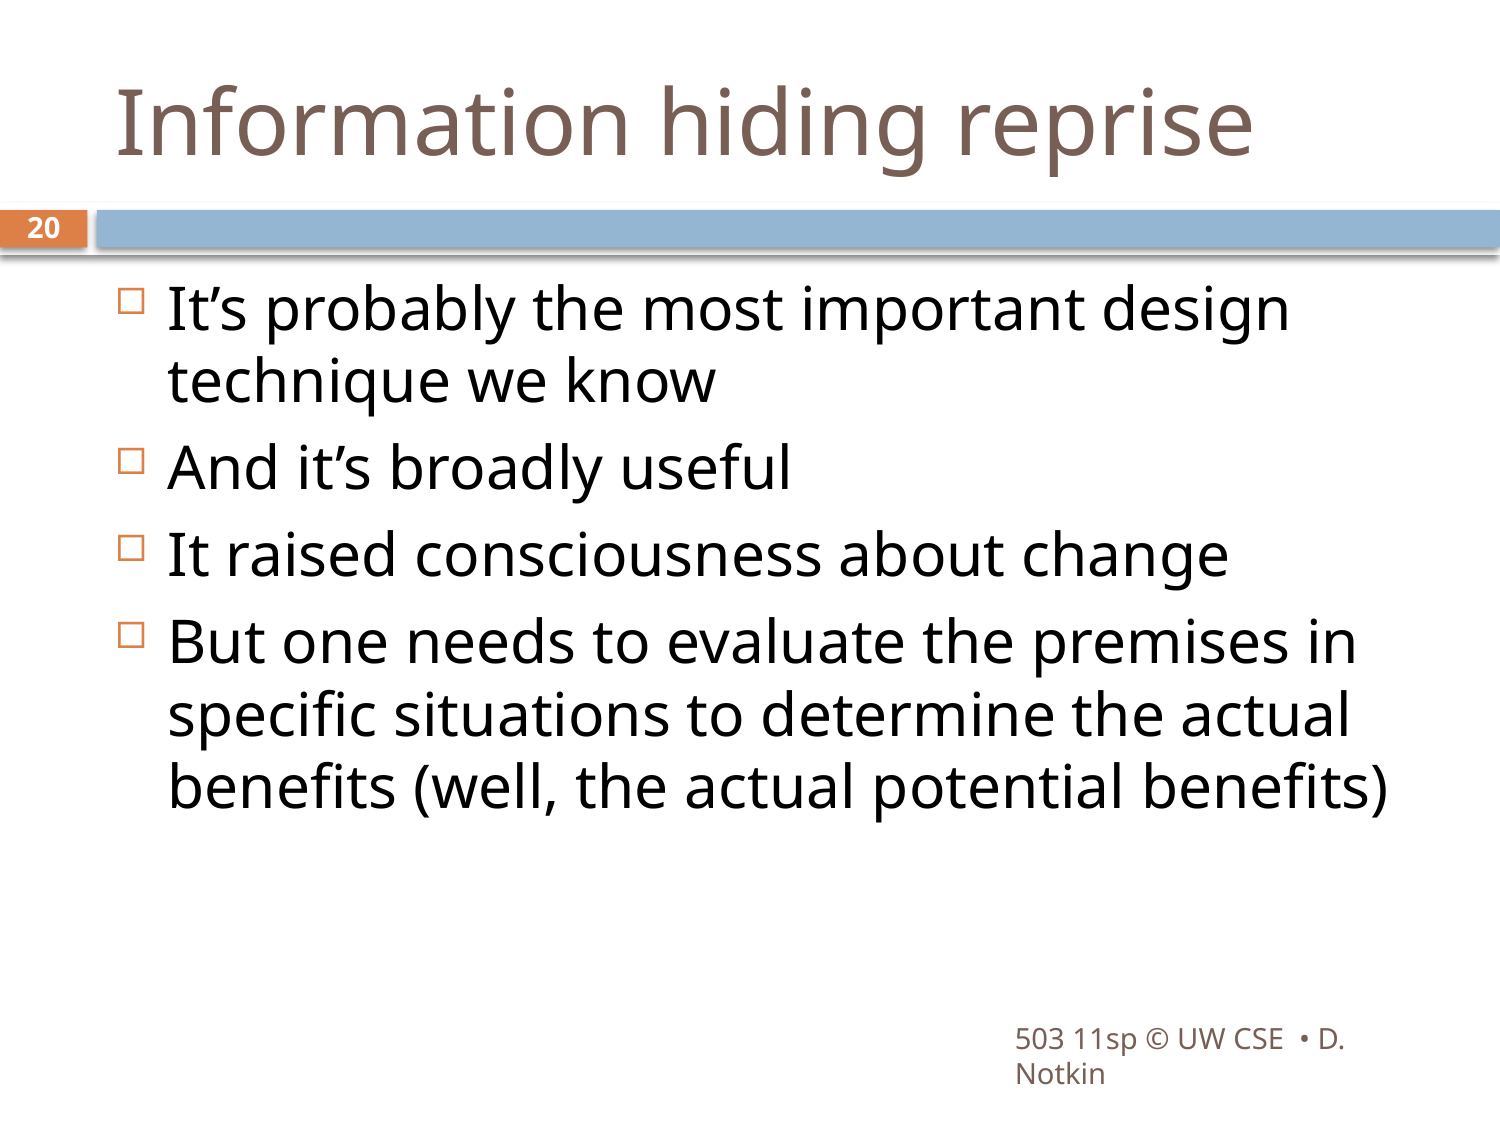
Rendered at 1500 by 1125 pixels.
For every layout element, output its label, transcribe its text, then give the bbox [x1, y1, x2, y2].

list It’s probably the most important design technique we know And it’s broadly useful It raised consciousness about change But one needs to evaluate the premises in specific situations to determine the actual benefits (well, the actual potential benefits) [100, 262, 1438, 1005]
title Information hiding reprise [100, 37, 1438, 200]
slide_number 20 [0, 208, 88, 249]
slide_number 503 11sp © UW CSE • D. Notkin [999, 1025, 1438, 1085]
